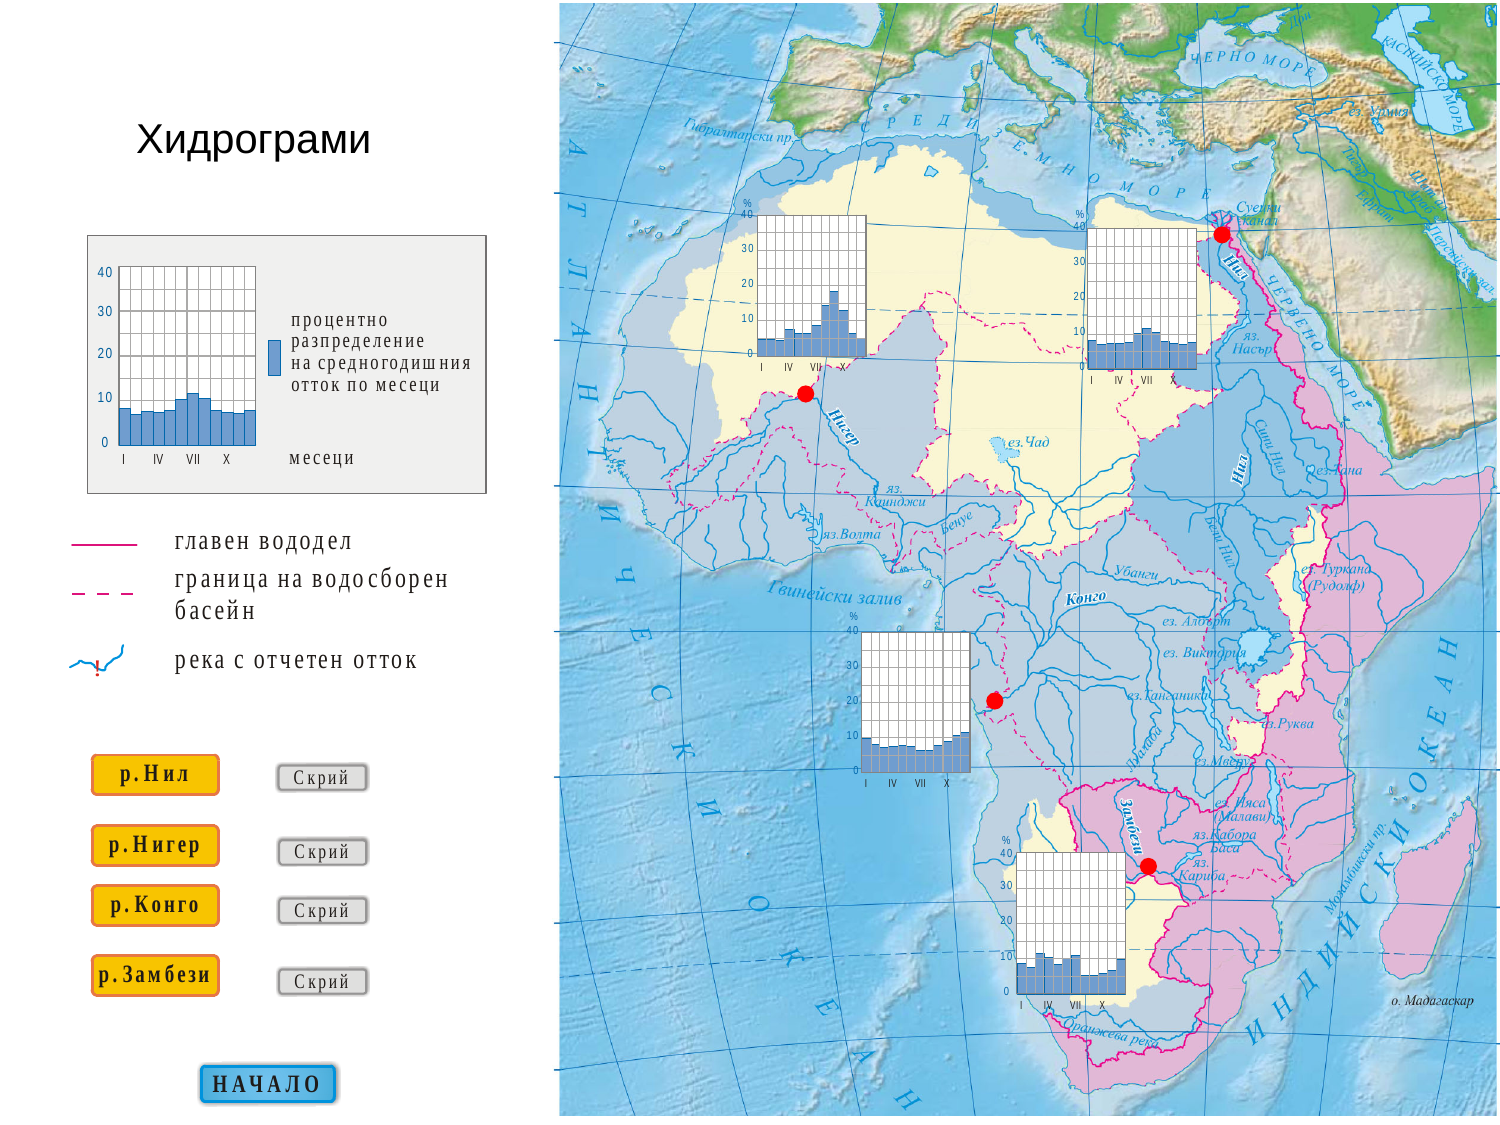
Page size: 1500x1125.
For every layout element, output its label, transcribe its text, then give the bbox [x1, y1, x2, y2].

text_box Хидрограми [41, 66, 467, 208]
picture [273, 892, 373, 928]
picture [88, 952, 223, 999]
picture [88, 882, 223, 929]
picture [273, 759, 373, 795]
picture [88, 822, 223, 869]
picture [64, 531, 455, 681]
picture [83, 231, 491, 498]
picture [273, 963, 373, 1000]
picture [552, 3, 1500, 1116]
picture [273, 833, 373, 870]
picture [194, 1058, 343, 1109]
picture [88, 751, 223, 799]
